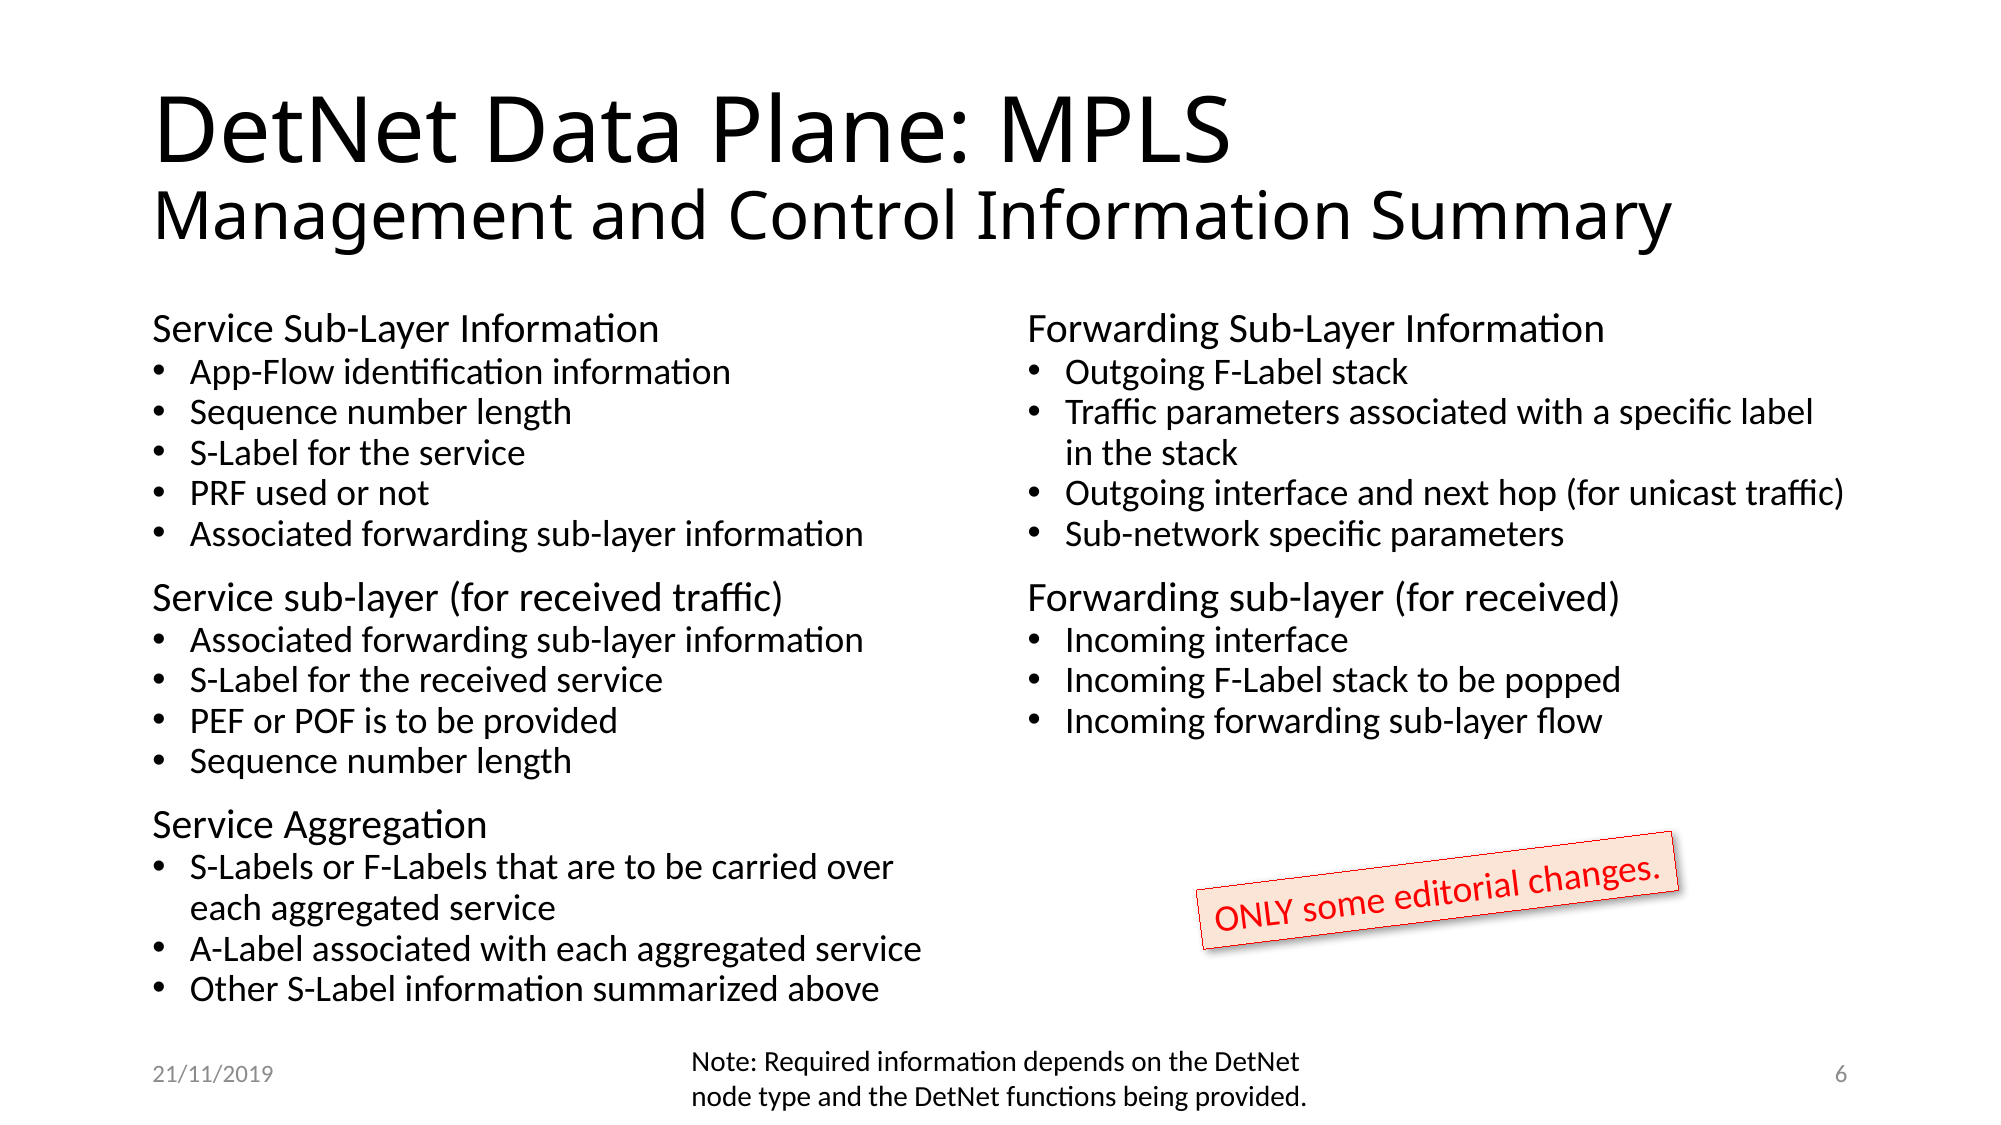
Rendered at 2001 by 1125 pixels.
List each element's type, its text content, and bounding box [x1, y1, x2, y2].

text_box ONLY some editorial changes. [1196, 831, 1679, 950]
slide_number 6 [1412, 1042, 1863, 1103]
list Forwarding Sub-Layer Information Outgoing F-Label stack Traffic parameters associated with a specific label in the stack Outgoing interface and next hop (for unicast traffic) Sub-network specific parameters Forwarding sub-layer (for received) Incoming interface Incoming F-Label stack to be popped Incoming forwarding sub-layer flow [1012, 299, 1863, 1014]
list Service Sub-Layer Information App-Flow identification information Sequence number length S-Label for the service PRF used or not Associated forwarding sub-layer information Service sub-layer (for received traffic) Associated forwarding sub-layer information S-Label for the received service PEF or POF is to be provided Sequence number length Service Aggregation S-Labels or F-Labels that are to be carried over each aggregated service A-Label associated with each aggregated service Other S-Label information summarized above [137, 299, 988, 1014]
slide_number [137, 1042, 588, 1103]
title DetNet Data Plane: MPLS Management and Control Information Summary [137, 59, 1863, 278]
text_box Note: Required information depends on the DetNet node type and the DetNet functions being provided. [676, 1035, 1324, 1120]
